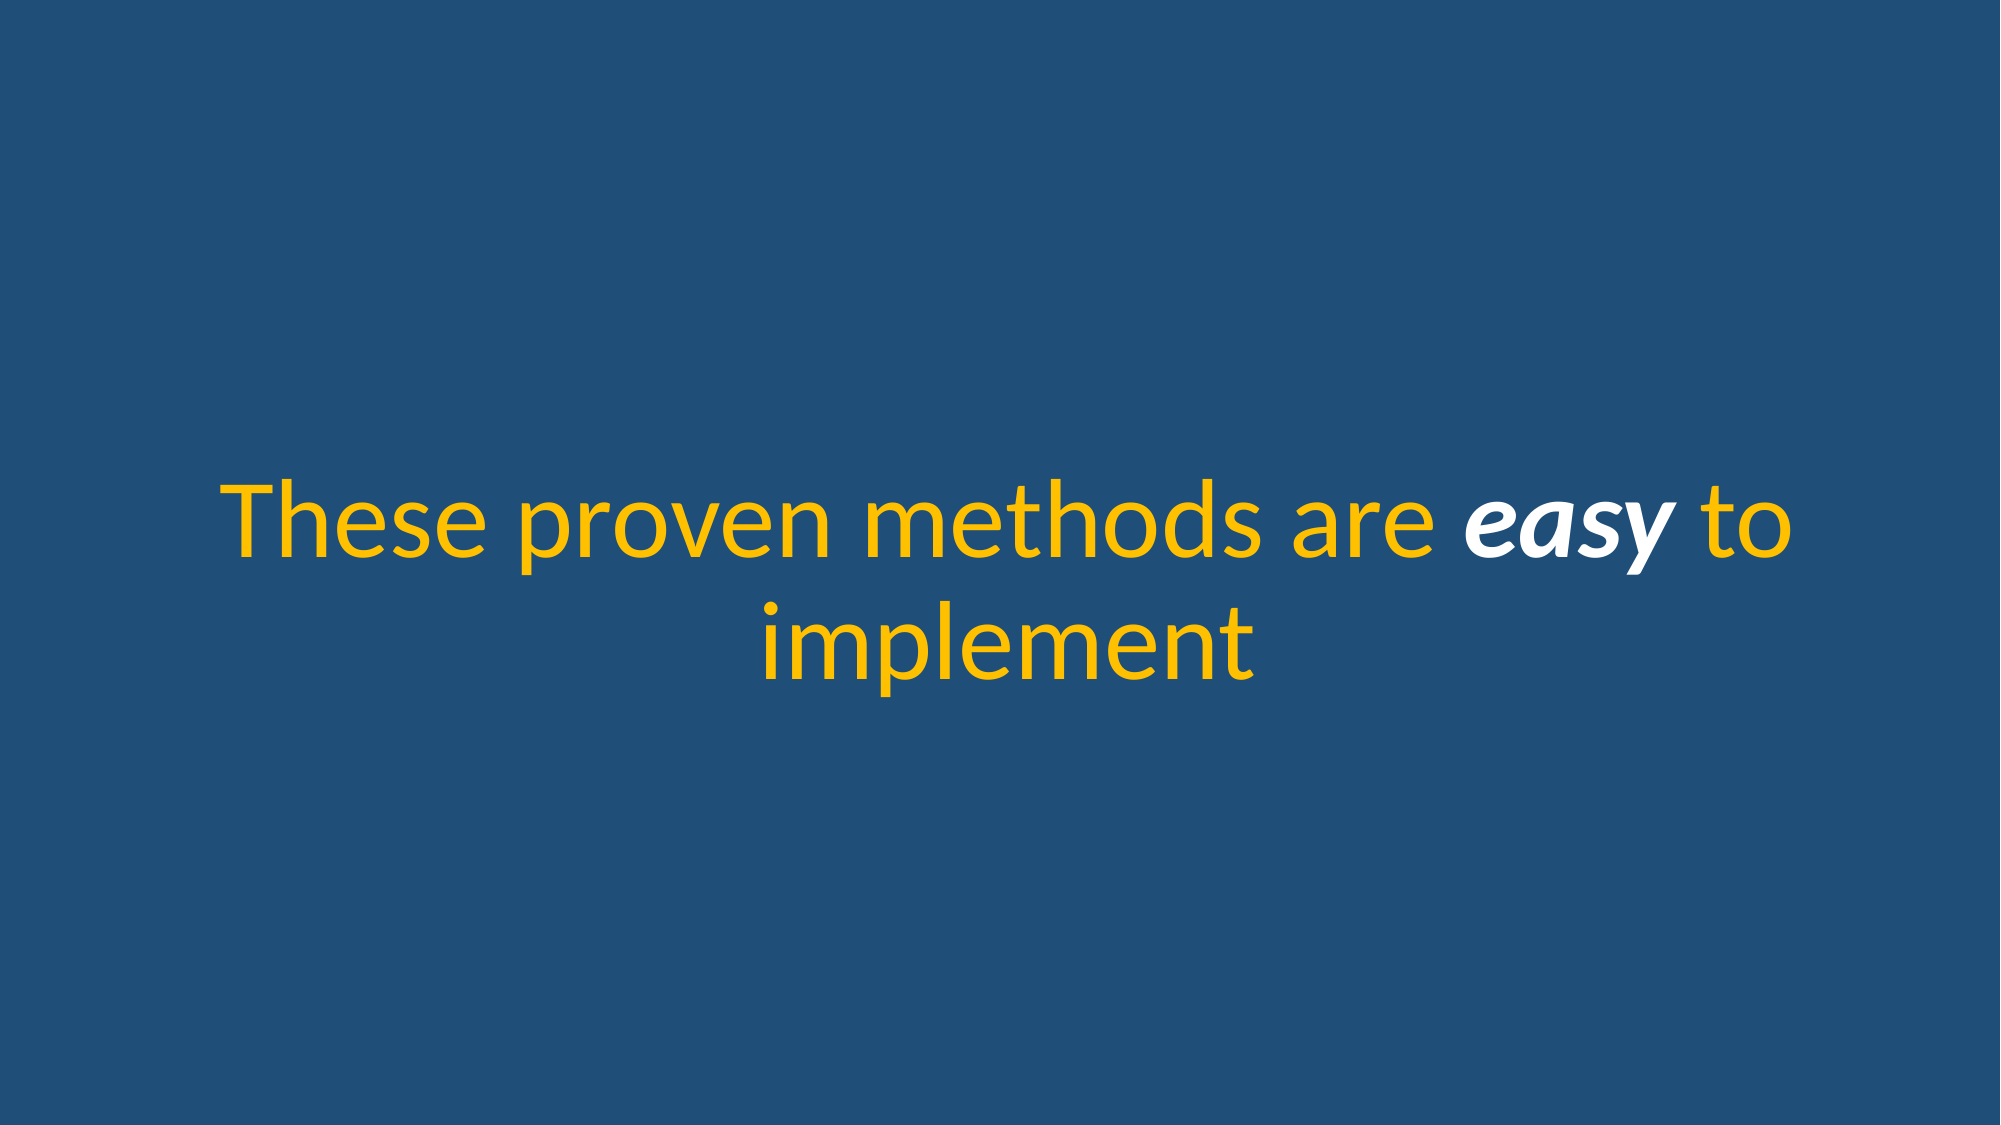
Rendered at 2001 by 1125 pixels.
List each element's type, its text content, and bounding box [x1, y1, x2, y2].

list These proven methods are easy to implement [145, 453, 1870, 1062]
